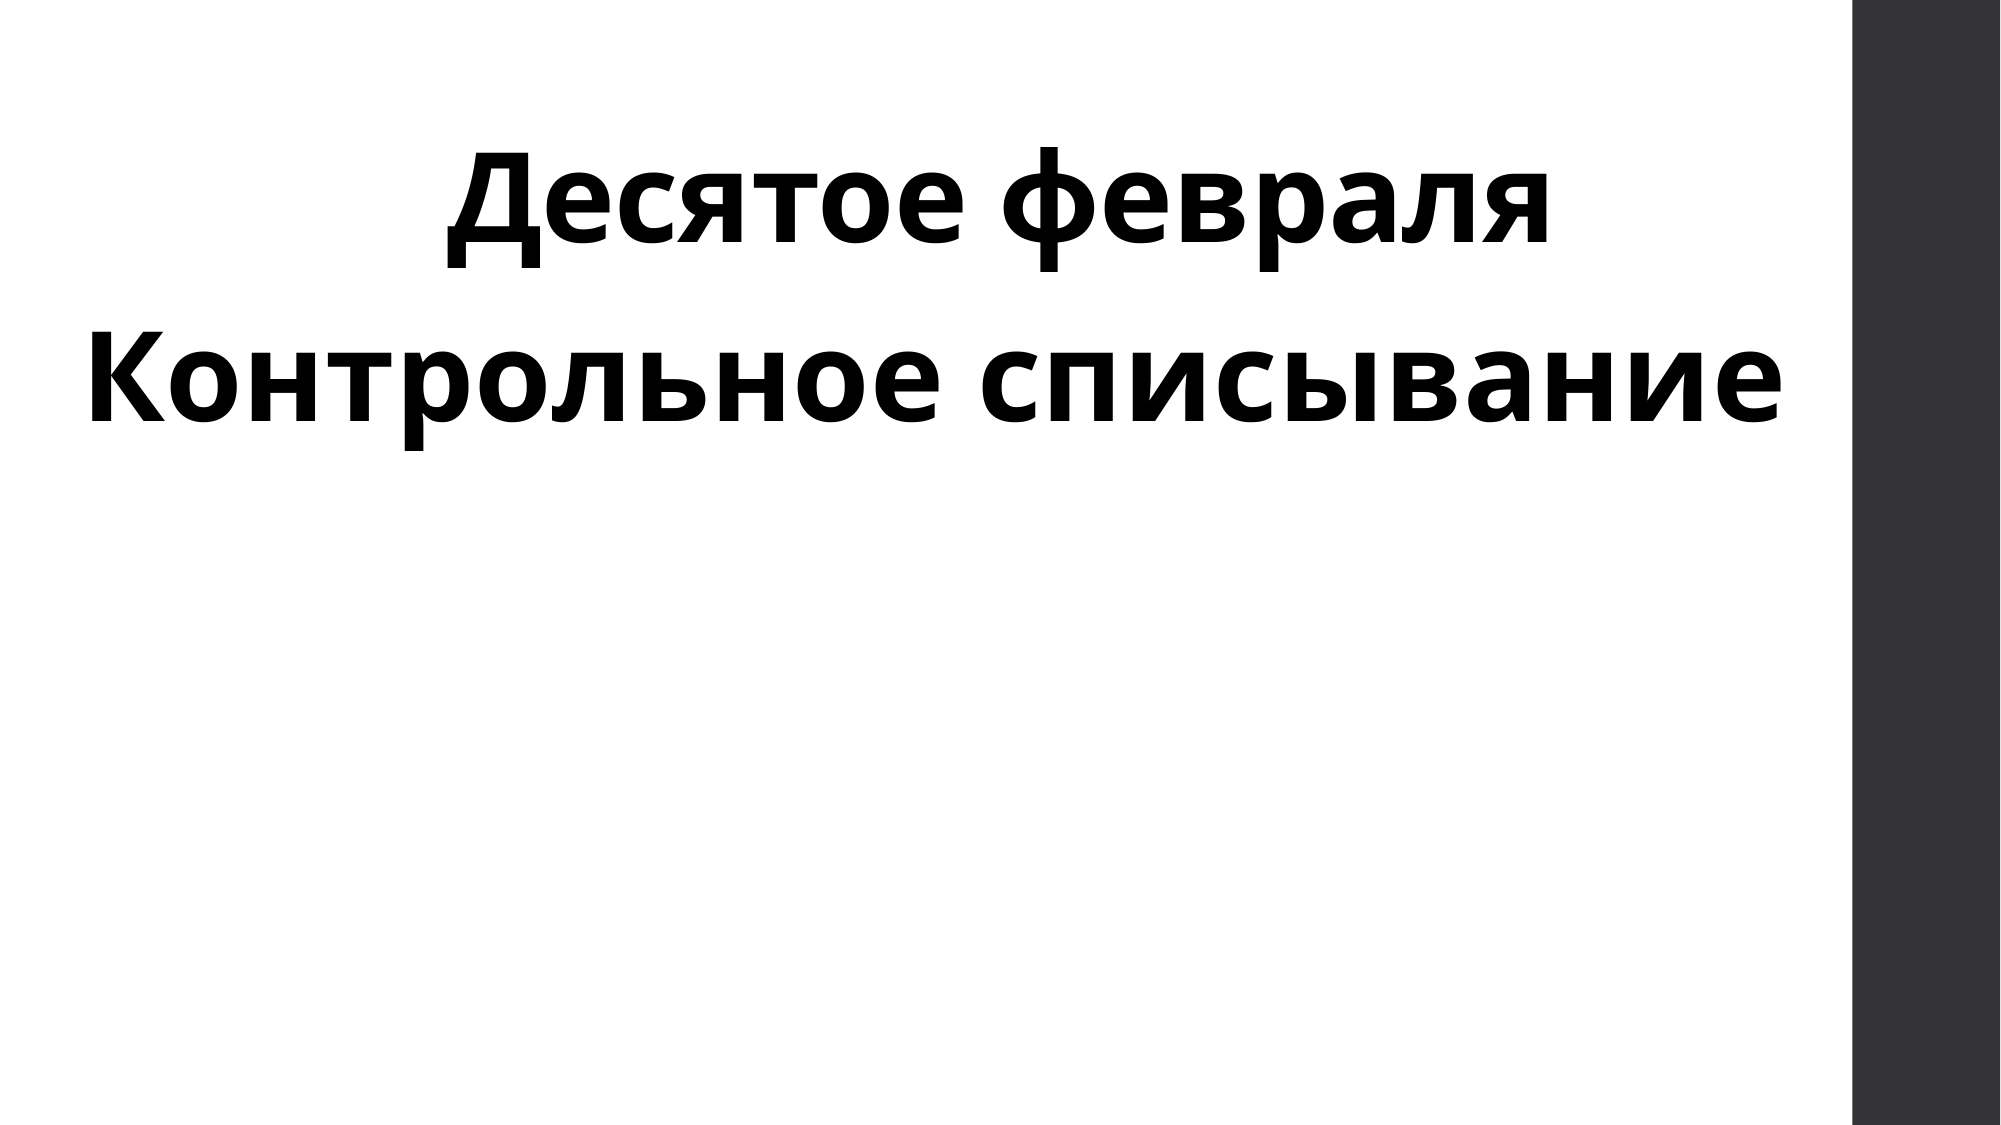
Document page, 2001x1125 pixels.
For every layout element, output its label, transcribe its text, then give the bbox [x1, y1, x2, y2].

list Контрольное списывание [30, 299, 1839, 1014]
title Десятое февраля [206, 60, 1797, 278]
